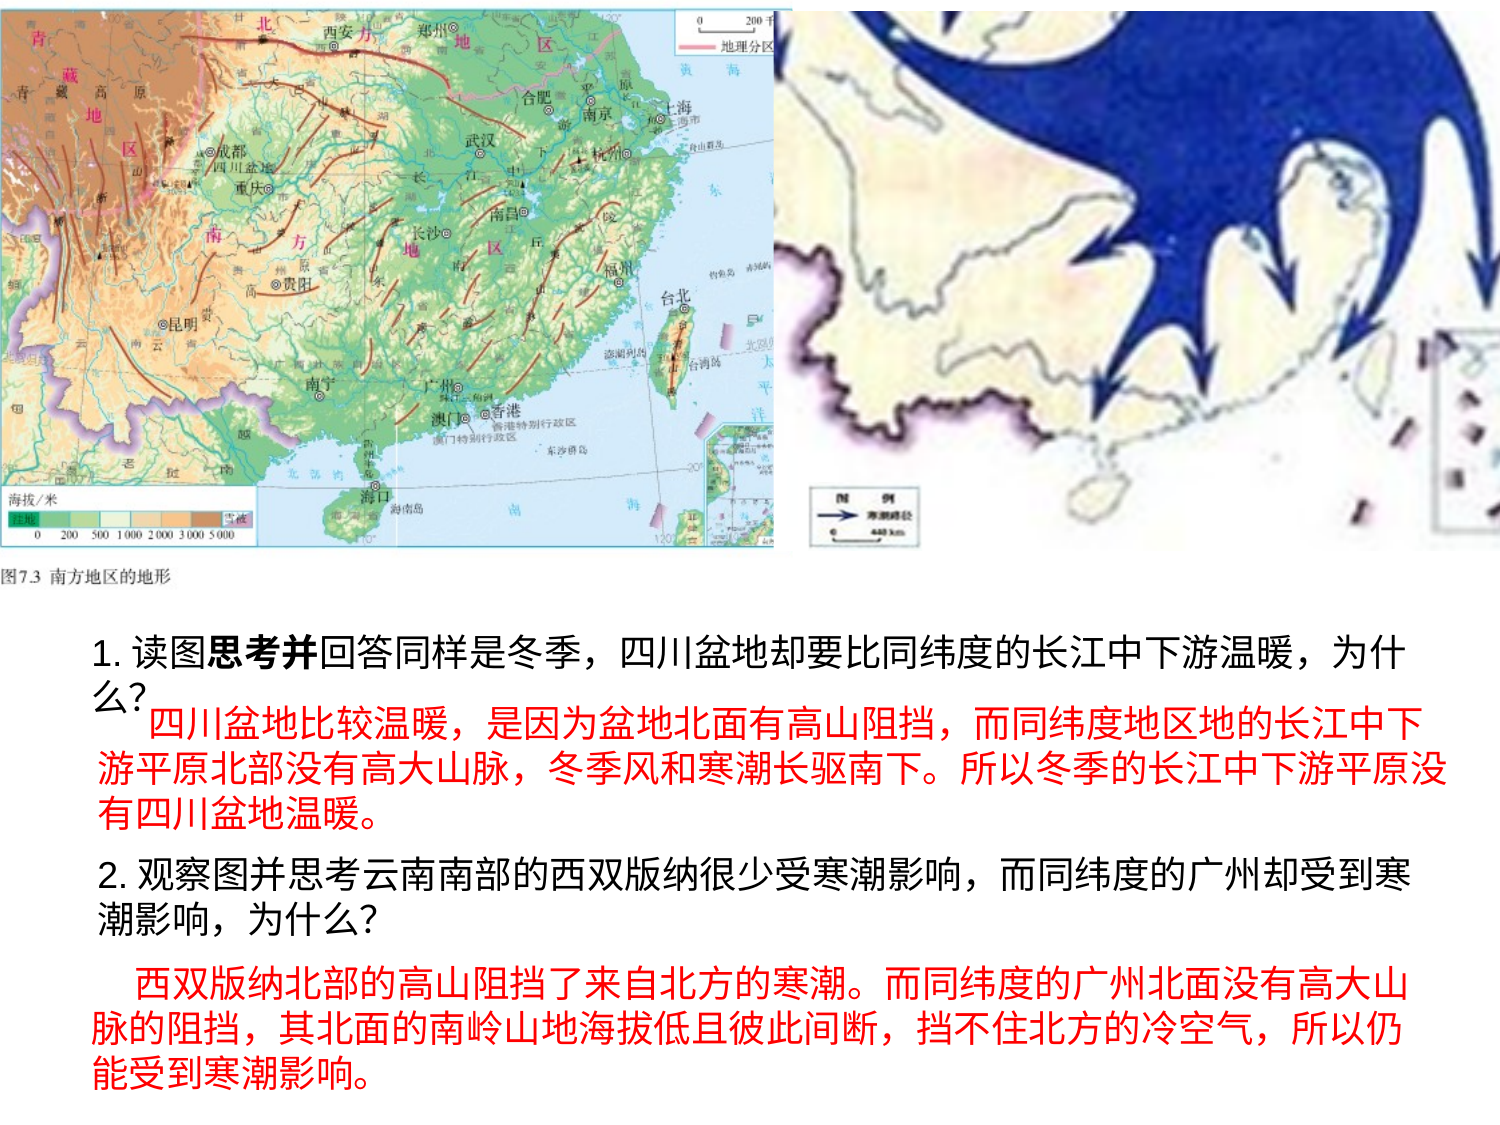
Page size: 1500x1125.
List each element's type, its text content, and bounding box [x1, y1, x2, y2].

text_box 四川盆地比较温暖，是因为盆地北面有高山阻挡，而同纬度地区地的长江中下游平原北部没有高大山脉，冬季风和寒潮长驱南下。所以冬季的长江中下游平原没有四川盆地温暖。 [82, 692, 1465, 843]
text_box 西双版纳北部的高山阻挡了来自北方的寒潮。而同纬度的广州北面没有高大山脉的阻挡，其北面的南岭山地海拔低且彼此间断，挡不住北方的冷空气，所以仍能受到寒潮影响。 [76, 952, 1447, 1102]
text_box 2.观察图并思考云南南部的西双版纳很少受寒潮影响，而同纬度的广州却受到寒潮影响，为什么？ [82, 843, 1429, 952]
picture [0, 0, 1500, 599]
text_box 1.读图思考并回答同样是冬季，四川盆地却要比同纬度的长江中下游温暖，为什么？ [76, 621, 1459, 727]
